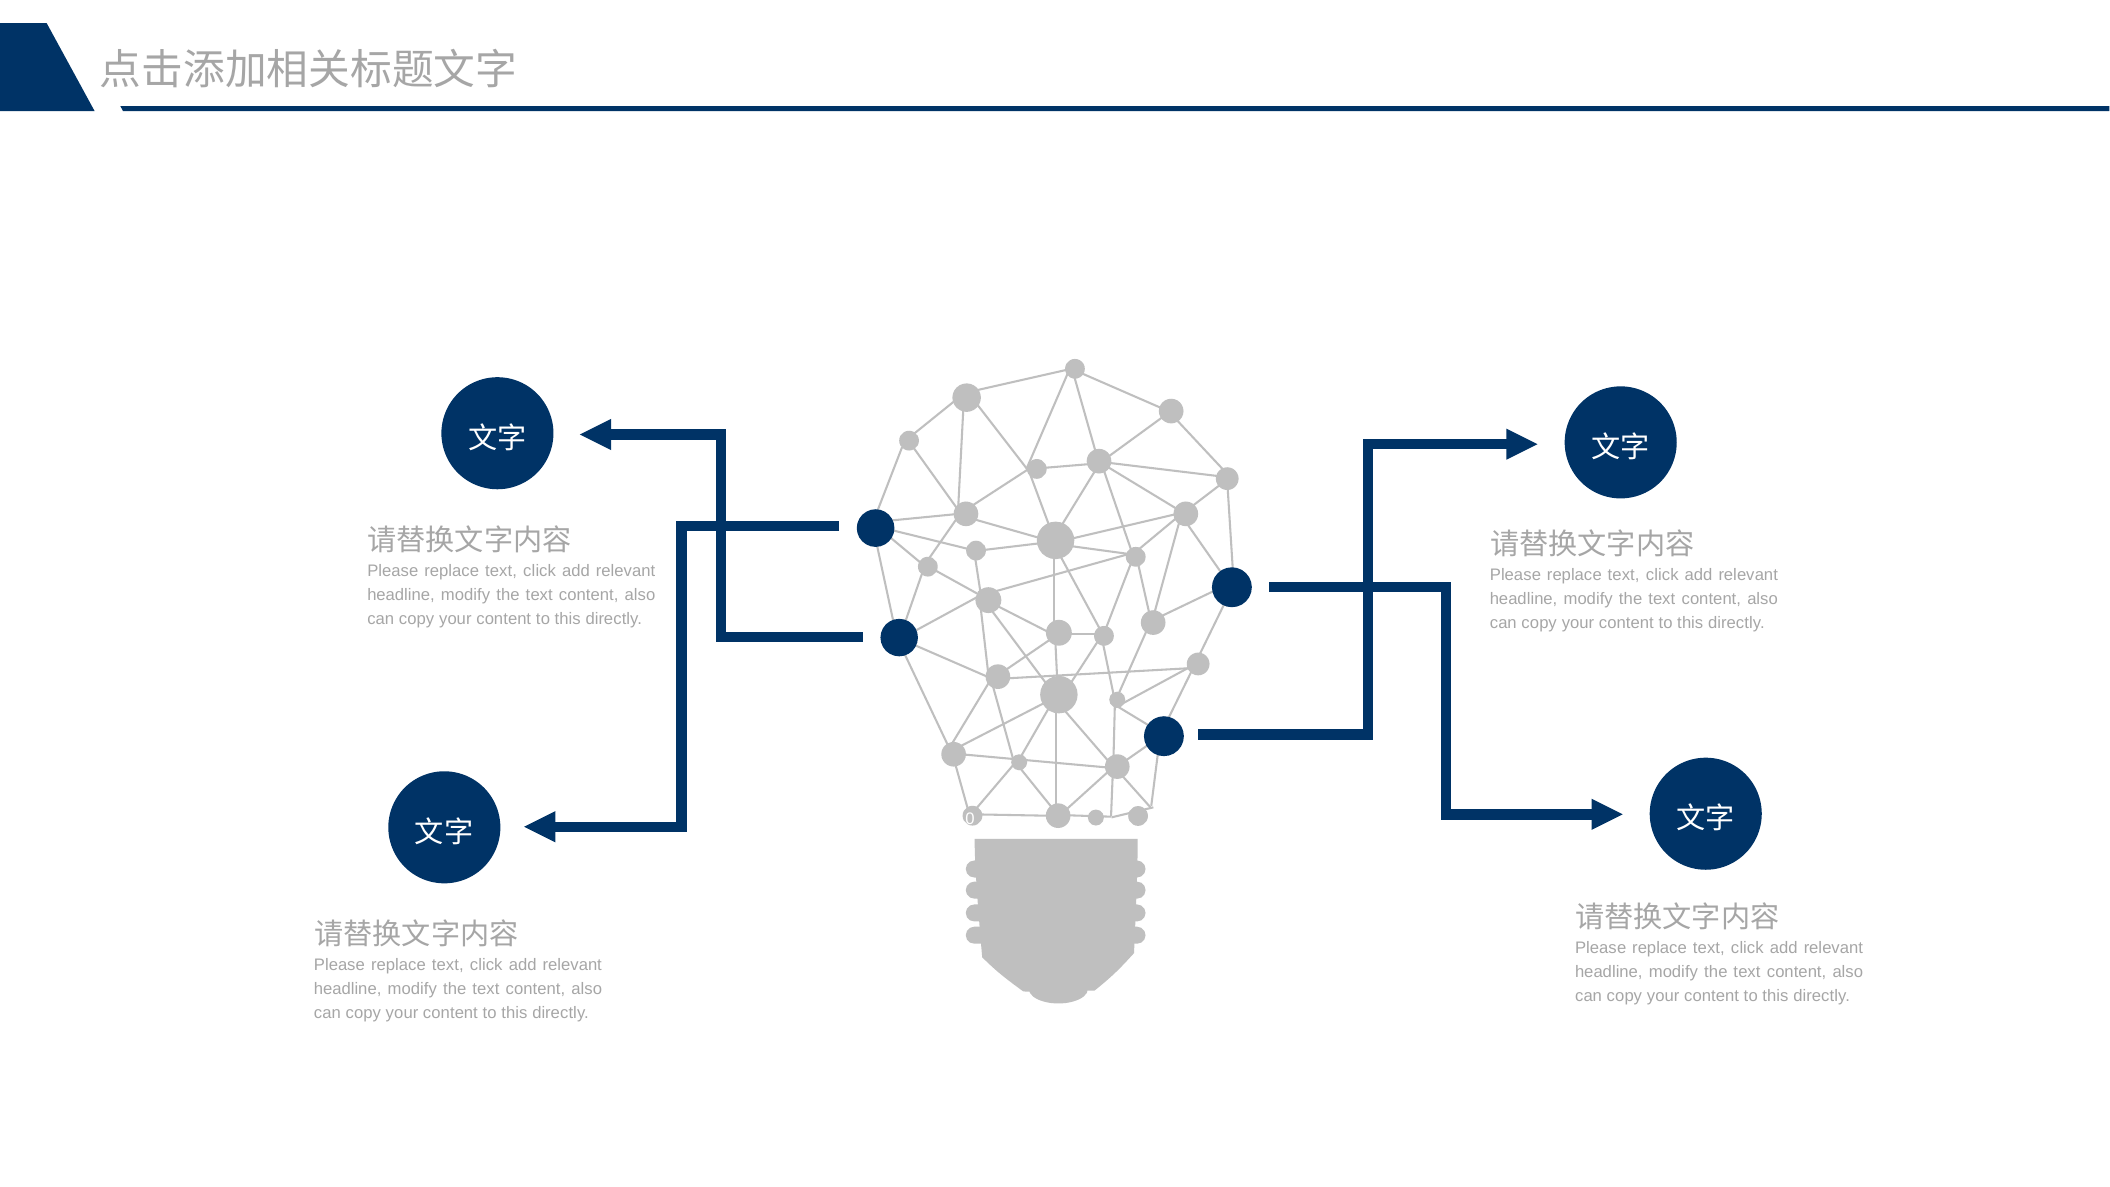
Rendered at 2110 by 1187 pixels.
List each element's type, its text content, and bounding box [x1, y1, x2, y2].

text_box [579, 434, 863, 637]
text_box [1269, 587, 1623, 815]
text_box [899, 358, 1239, 828]
text_box Please replace text, click add relevant headline, modify the text content, also can copy your content to this directly. [314, 950, 603, 1022]
text_box 请替换文字内容 [367, 514, 579, 556]
text_box 文字 [440, 376, 555, 491]
text_box Please replace text, click add relevant headline, modify the text content, also can copy your content to this directly. [367, 556, 524, 628]
text_box 文字 [1648, 756, 1763, 871]
text_box [863, 508, 871, 548]
text_box 文字 [387, 770, 502, 885]
text_box [118, 104, 2110, 113]
text_box 请替换文字内容 [1575, 891, 1837, 933]
text_box 文字 [1563, 385, 1678, 500]
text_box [524, 526, 840, 827]
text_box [1198, 444, 1538, 735]
text_box Please replace text, click add relevant headline, modify the text content, also can copy your content to this directly. [1538, 560, 1779, 632]
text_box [871, 368, 899, 818]
text_box 请替换文字内容 [1538, 518, 1752, 561]
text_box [965, 839, 1146, 1004]
text_box 点击添加相关标题文字 [99, 42, 603, 93]
text_box 请替换文字内容 [314, 908, 576, 951]
text_box [0, 22, 97, 113]
text_box Please replace text, click add relevant headline, modify the text content, also can copy your content to this directly. [1574, 932, 1864, 1005]
